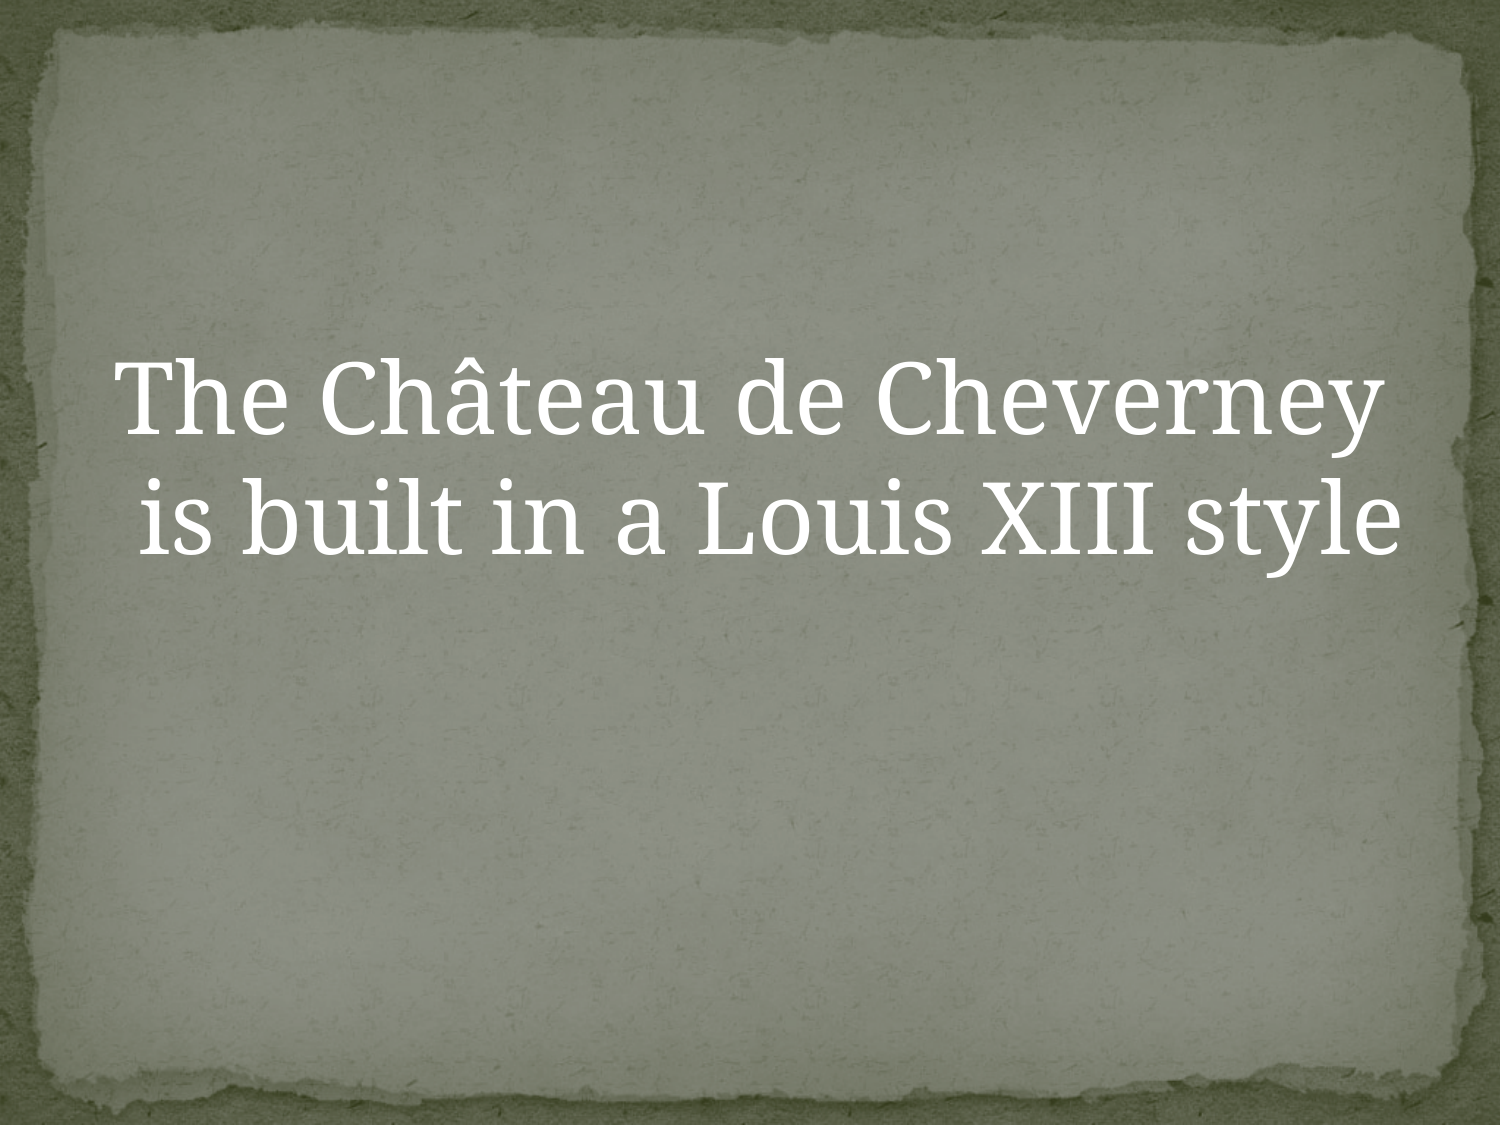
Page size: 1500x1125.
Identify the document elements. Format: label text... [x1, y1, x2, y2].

list The Château de Cheverney is built in a Louis XIII style [75, 62, 1425, 1000]
